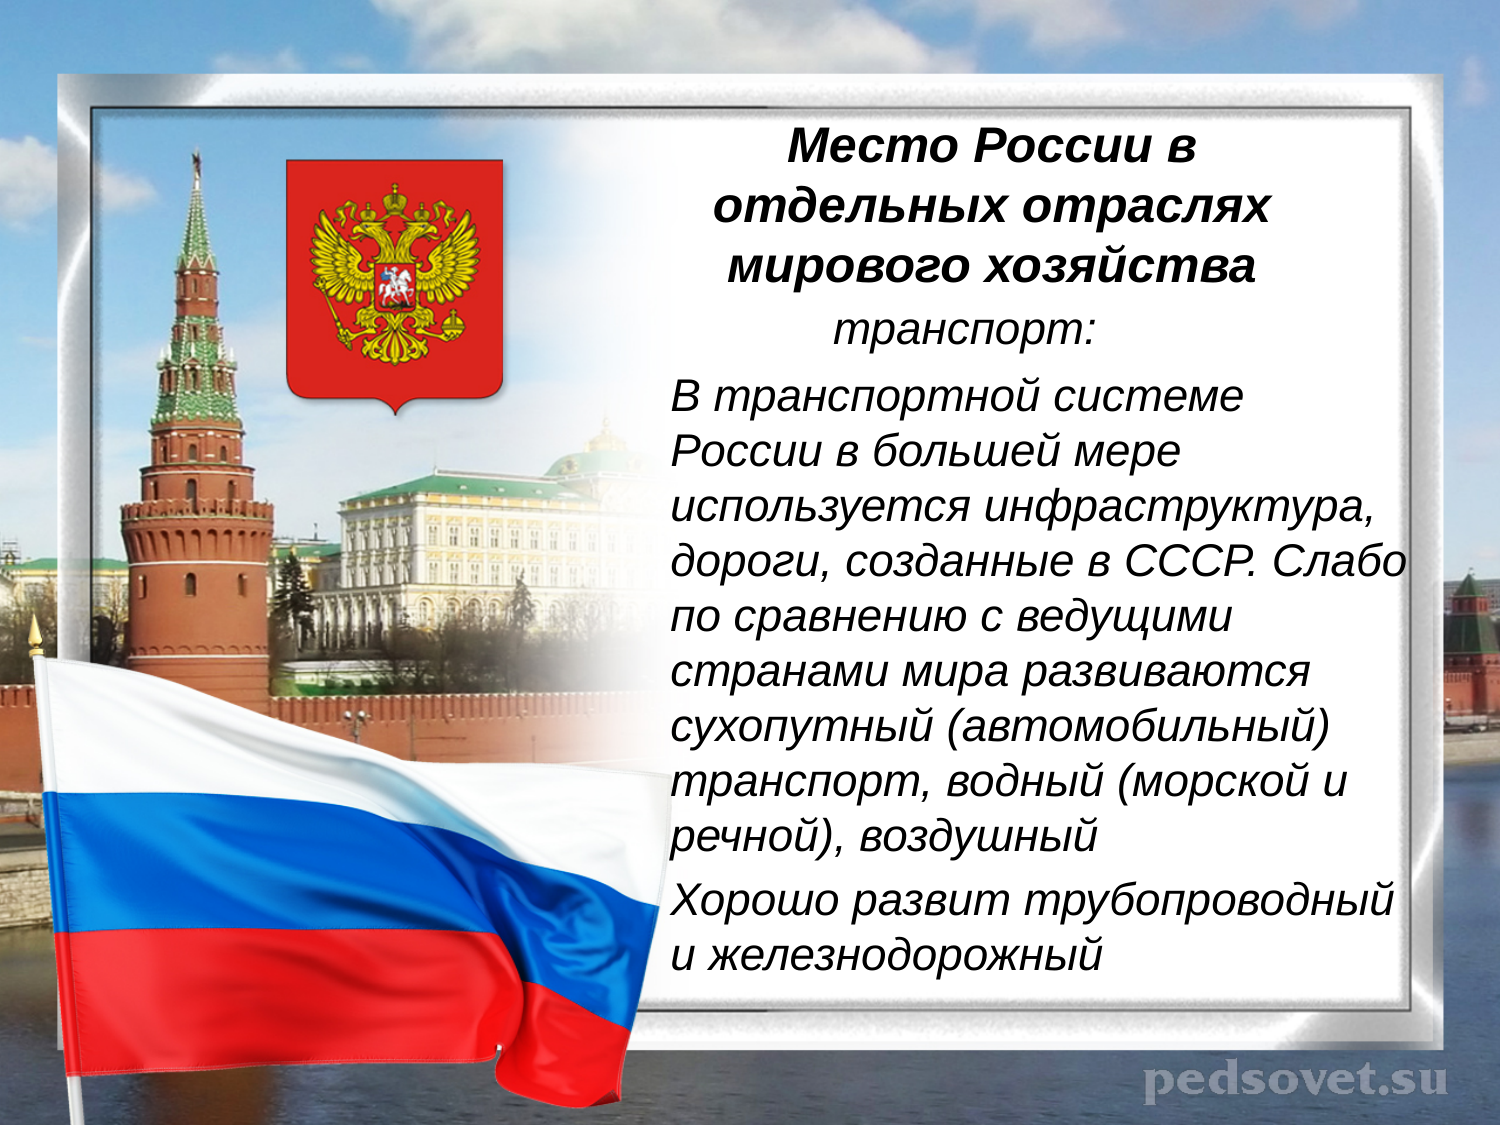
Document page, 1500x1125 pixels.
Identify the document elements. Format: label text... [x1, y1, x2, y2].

picture [0, 0, 1500, 1125]
title Место России в отдельных отраслях мирового хозяйства [620, 125, 1365, 350]
list транспорт: В транспортной системе России в большей мере используется инфраструктура, дороги, созданные в СССР. Слабо по сравнению с ведущими странами мира развиваются сухопутный (автомобильный) транспорт, водный (морской и речной), воздушный Хорошо развит трубопроводный и железнодорожный [655, 278, 1424, 1012]
